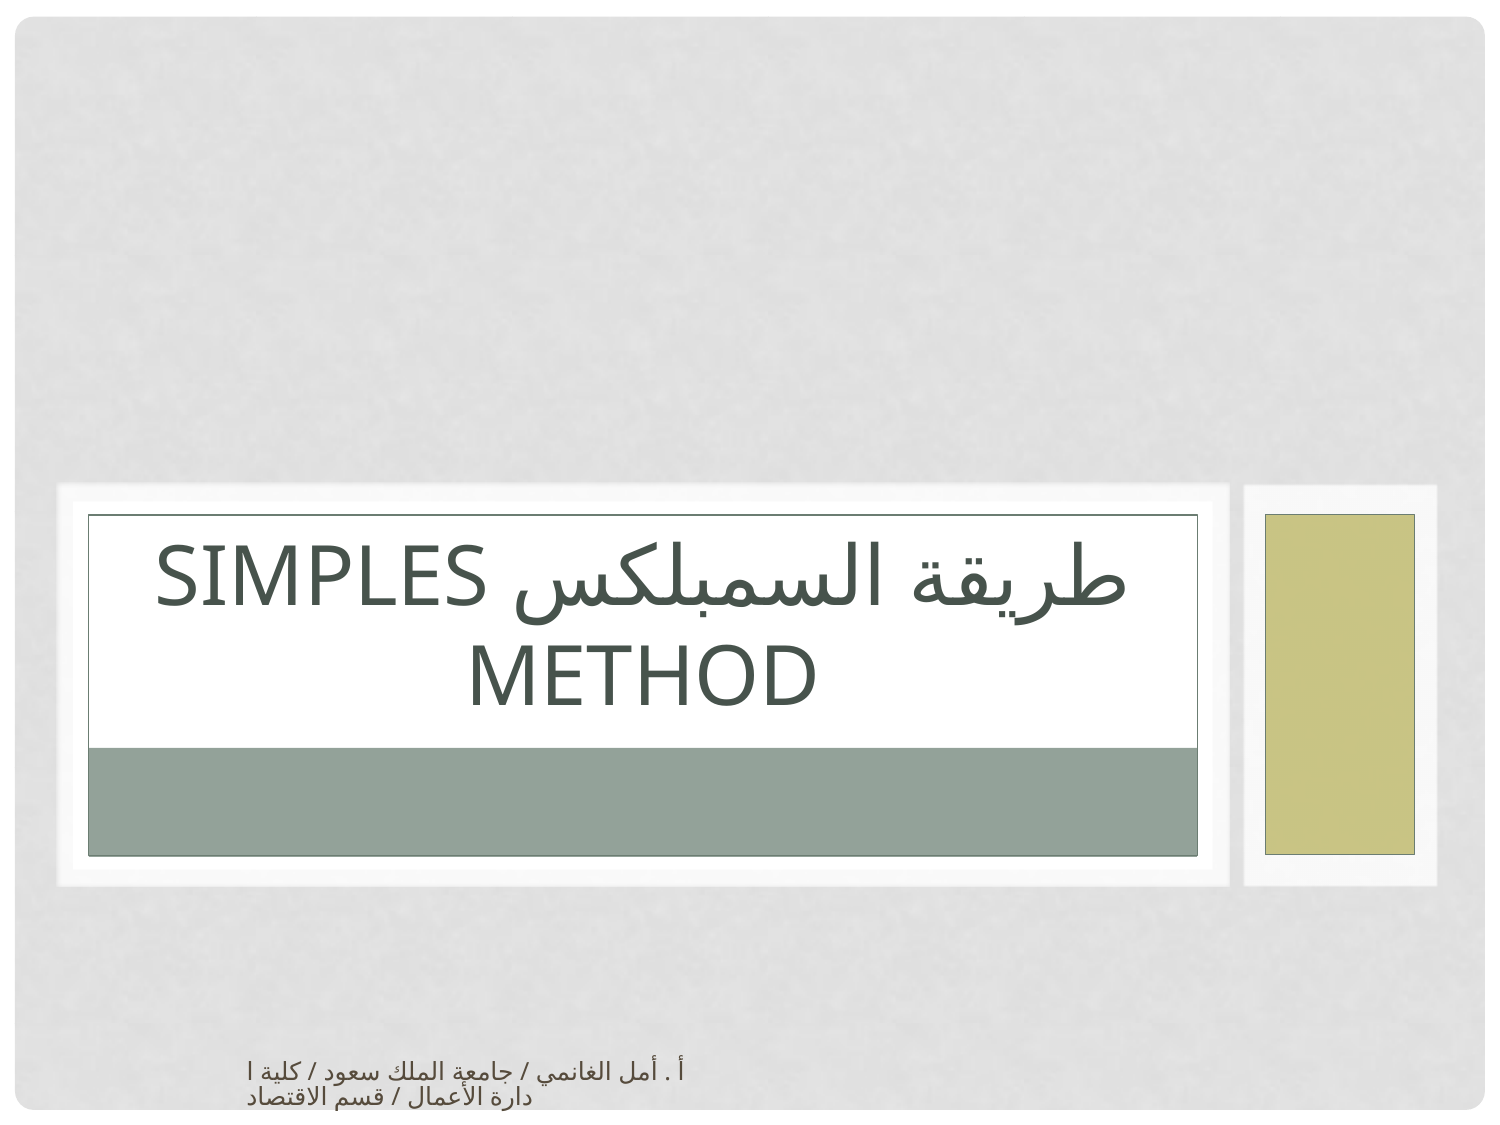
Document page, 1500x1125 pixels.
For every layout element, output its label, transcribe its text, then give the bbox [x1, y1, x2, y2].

footer أ . أمل الغانمي / جامعة الملك سعود / كلية ادارة الأعمال / قسم الاقتصاد [512, 1042, 988, 1103]
title طريقة السمبلكس Simples Method [99, 529, 1187, 730]
